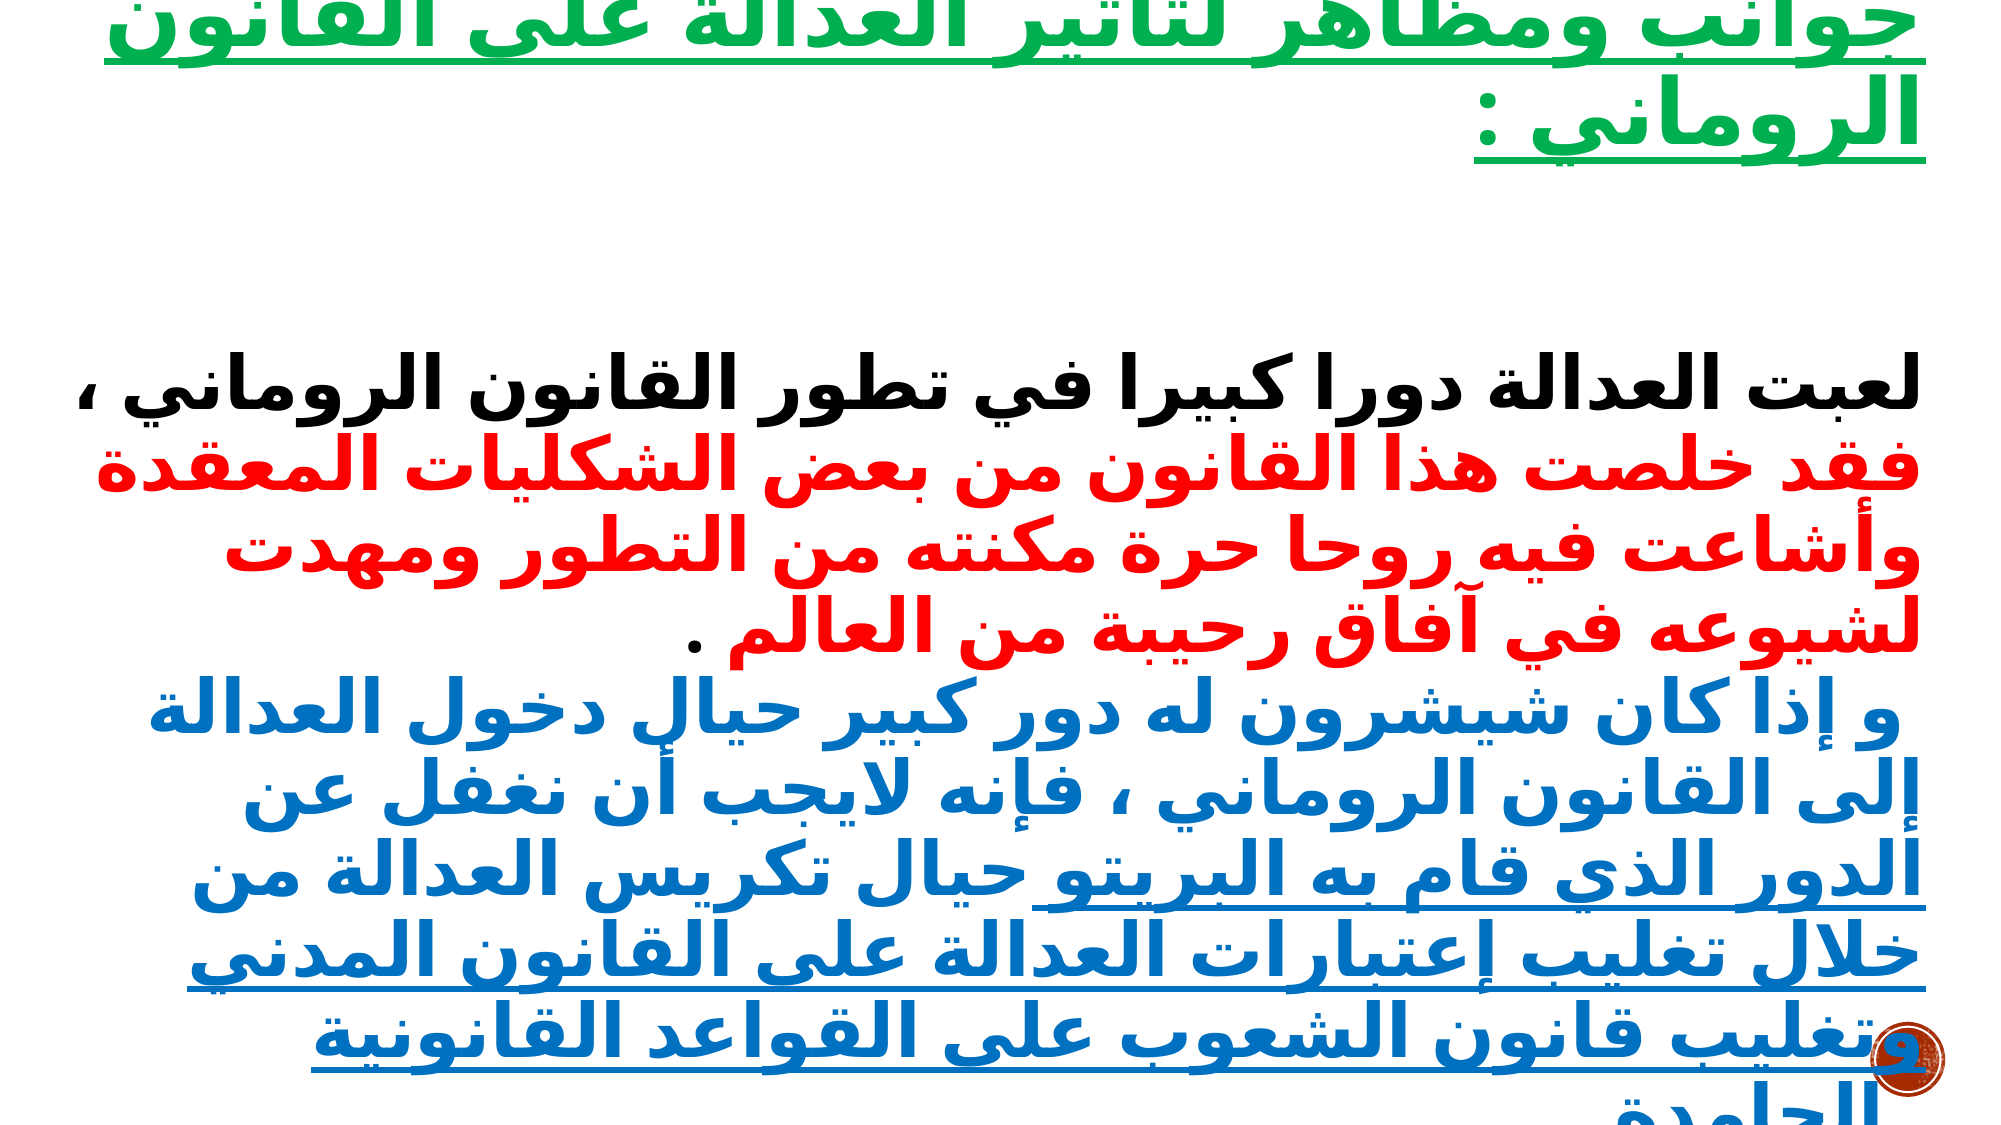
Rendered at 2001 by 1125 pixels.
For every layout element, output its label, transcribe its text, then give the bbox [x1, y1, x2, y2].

title جوانب ومظاهر لتأثير العدالة على القانون الروماني : لعبت العدالة دورا كبيرا في تطور القانون الروماني ، فقد خلصت هذا القانون من بعض الشكليات المعقدة وأشاعت فيه روحا حرة مكنته من التطور ومهدت لشيوعه في آفاق رحيبة من العالم . و إذا كان شيشرون له دور كبير حيال دخول العدالة إلى القانون الروماني ، فإنه لايجب أن نغفل عن الدور الذي قام به البريتو حيال تكريس العدالة من خلال تغليب إعتبارات العدالة على القانون المدني وتغليب قانون الشعوب على القواعد القانونية الجامدة . [46, 43, 1941, 1078]
